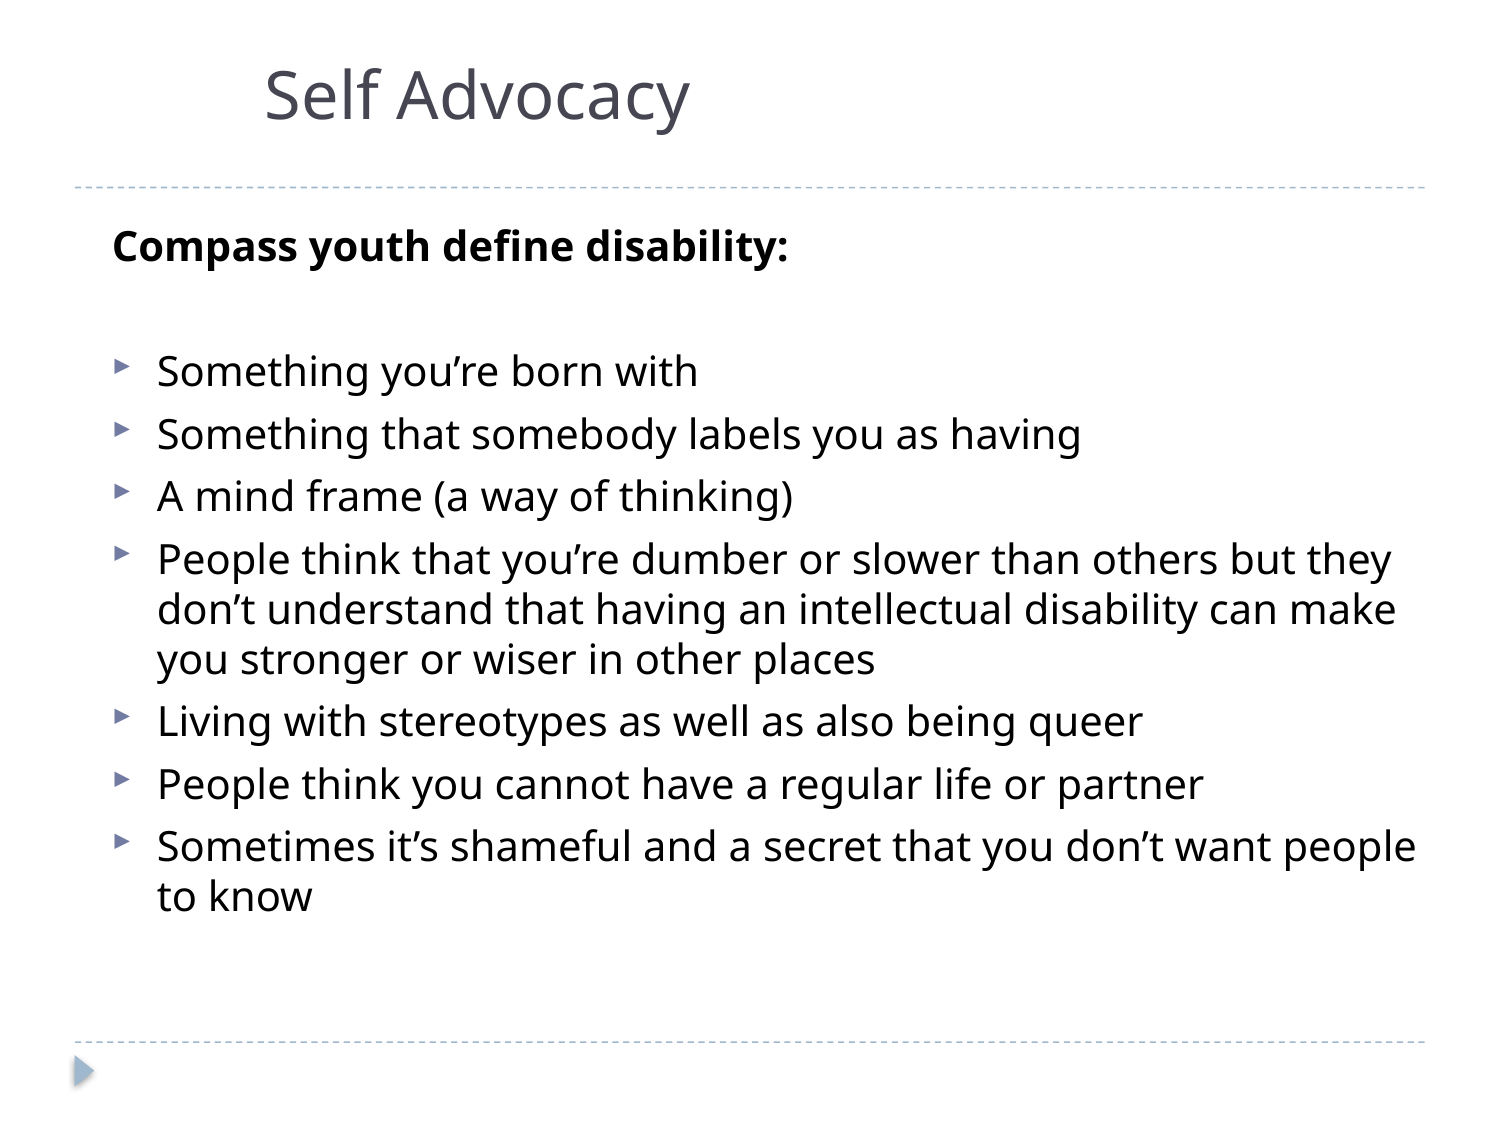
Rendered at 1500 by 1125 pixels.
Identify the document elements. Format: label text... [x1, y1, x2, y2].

title Self Advocacy [249, 45, 1313, 175]
list Compass youth define disability: Something you’re born with Something that somebody labels you as having A mind frame (a way of thinking) People think that you’re dumber or slower than others but they don’t understand that having an intellectual disability can make you stronger or wiser in other places Living with stereotypes as well as also being queer People think you cannot have a regular life or partner Sometimes it’s shameful and a secret that you don’t want people to know [97, 212, 1448, 955]
